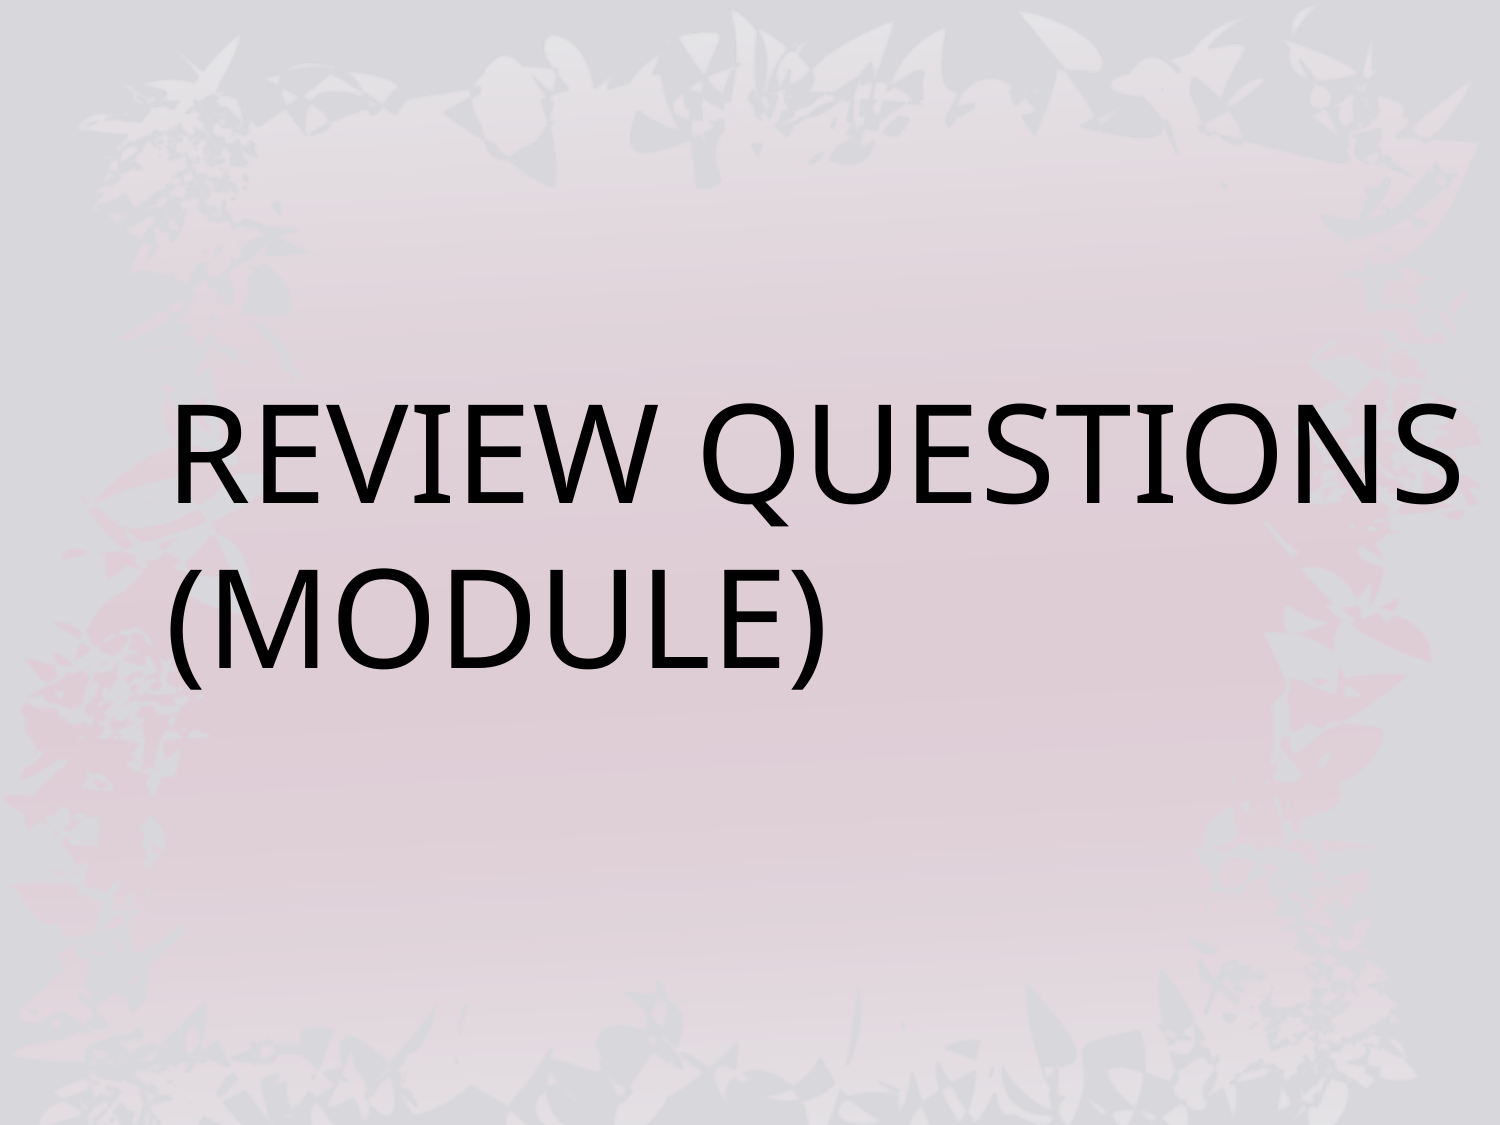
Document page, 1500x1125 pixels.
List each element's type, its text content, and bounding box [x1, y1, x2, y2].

text_box REVIEW QUESTIONS (MODULE) [149, 299, 1500, 763]
picture [0, 0, 1500, 1125]
